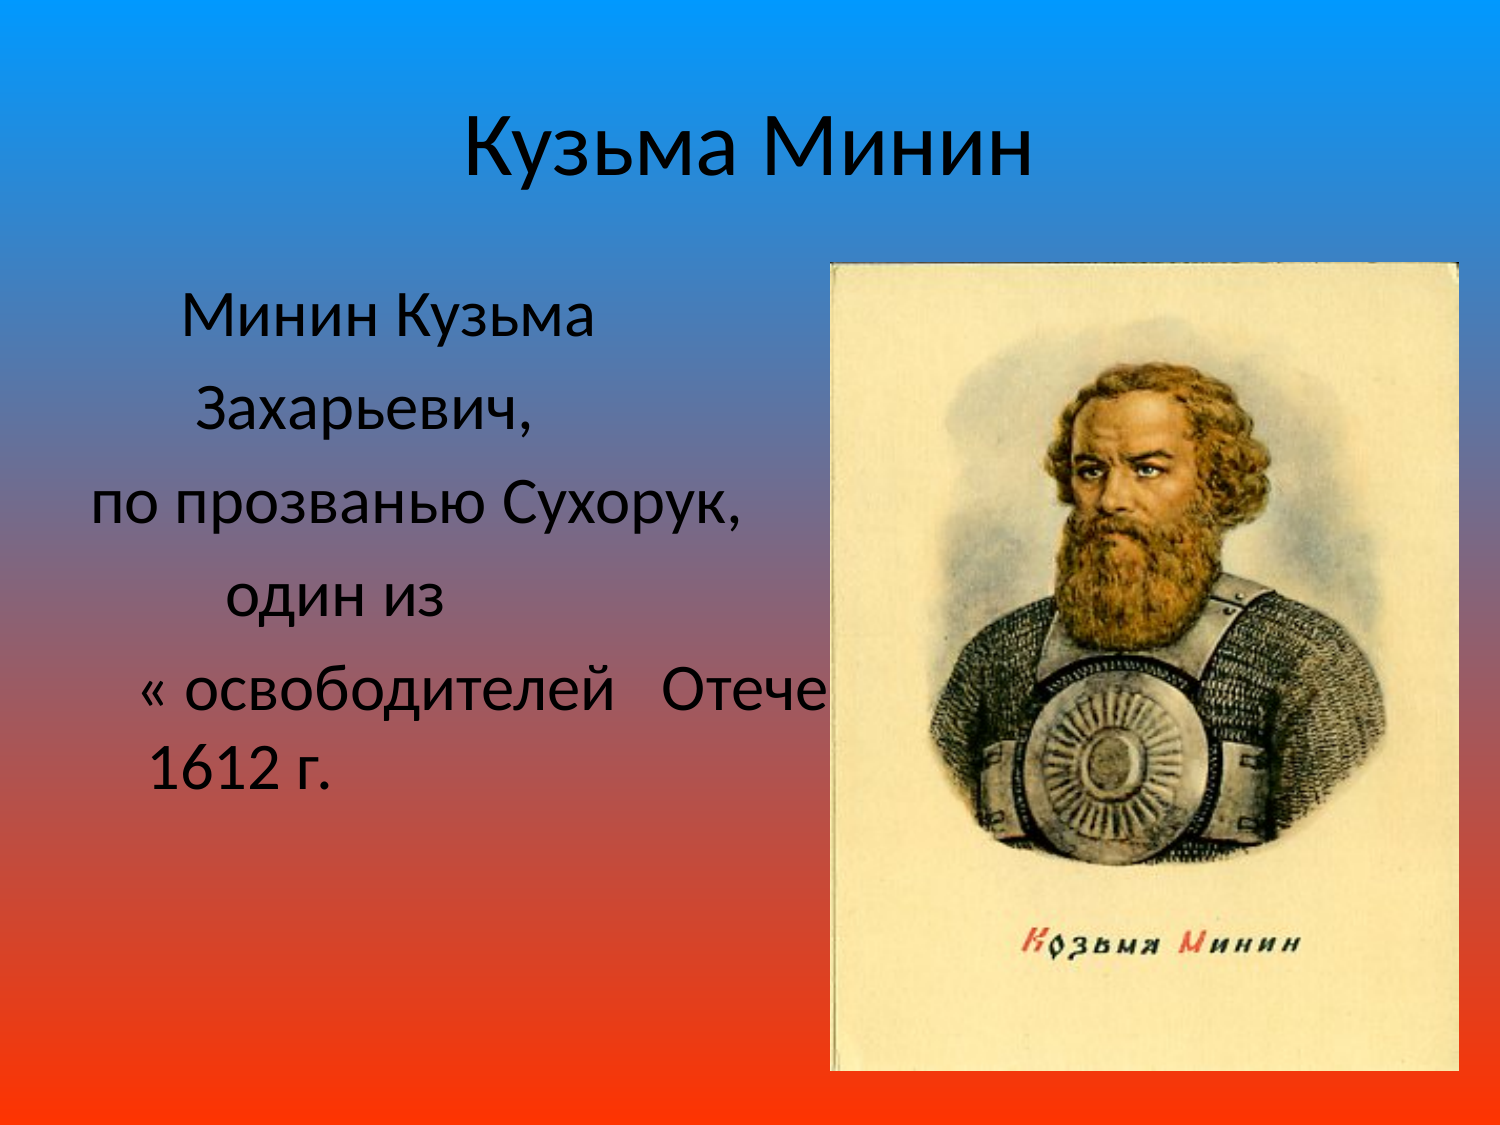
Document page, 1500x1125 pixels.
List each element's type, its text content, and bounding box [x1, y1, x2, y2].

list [830, 262, 1460, 1071]
list Минин Кузьма Захарьевич, по прозванью Сухорук, один из « освободителей Отечества» от поляков в 1612 г. [75, 262, 828, 1005]
title Кузьма Минин [75, 45, 1425, 233]
